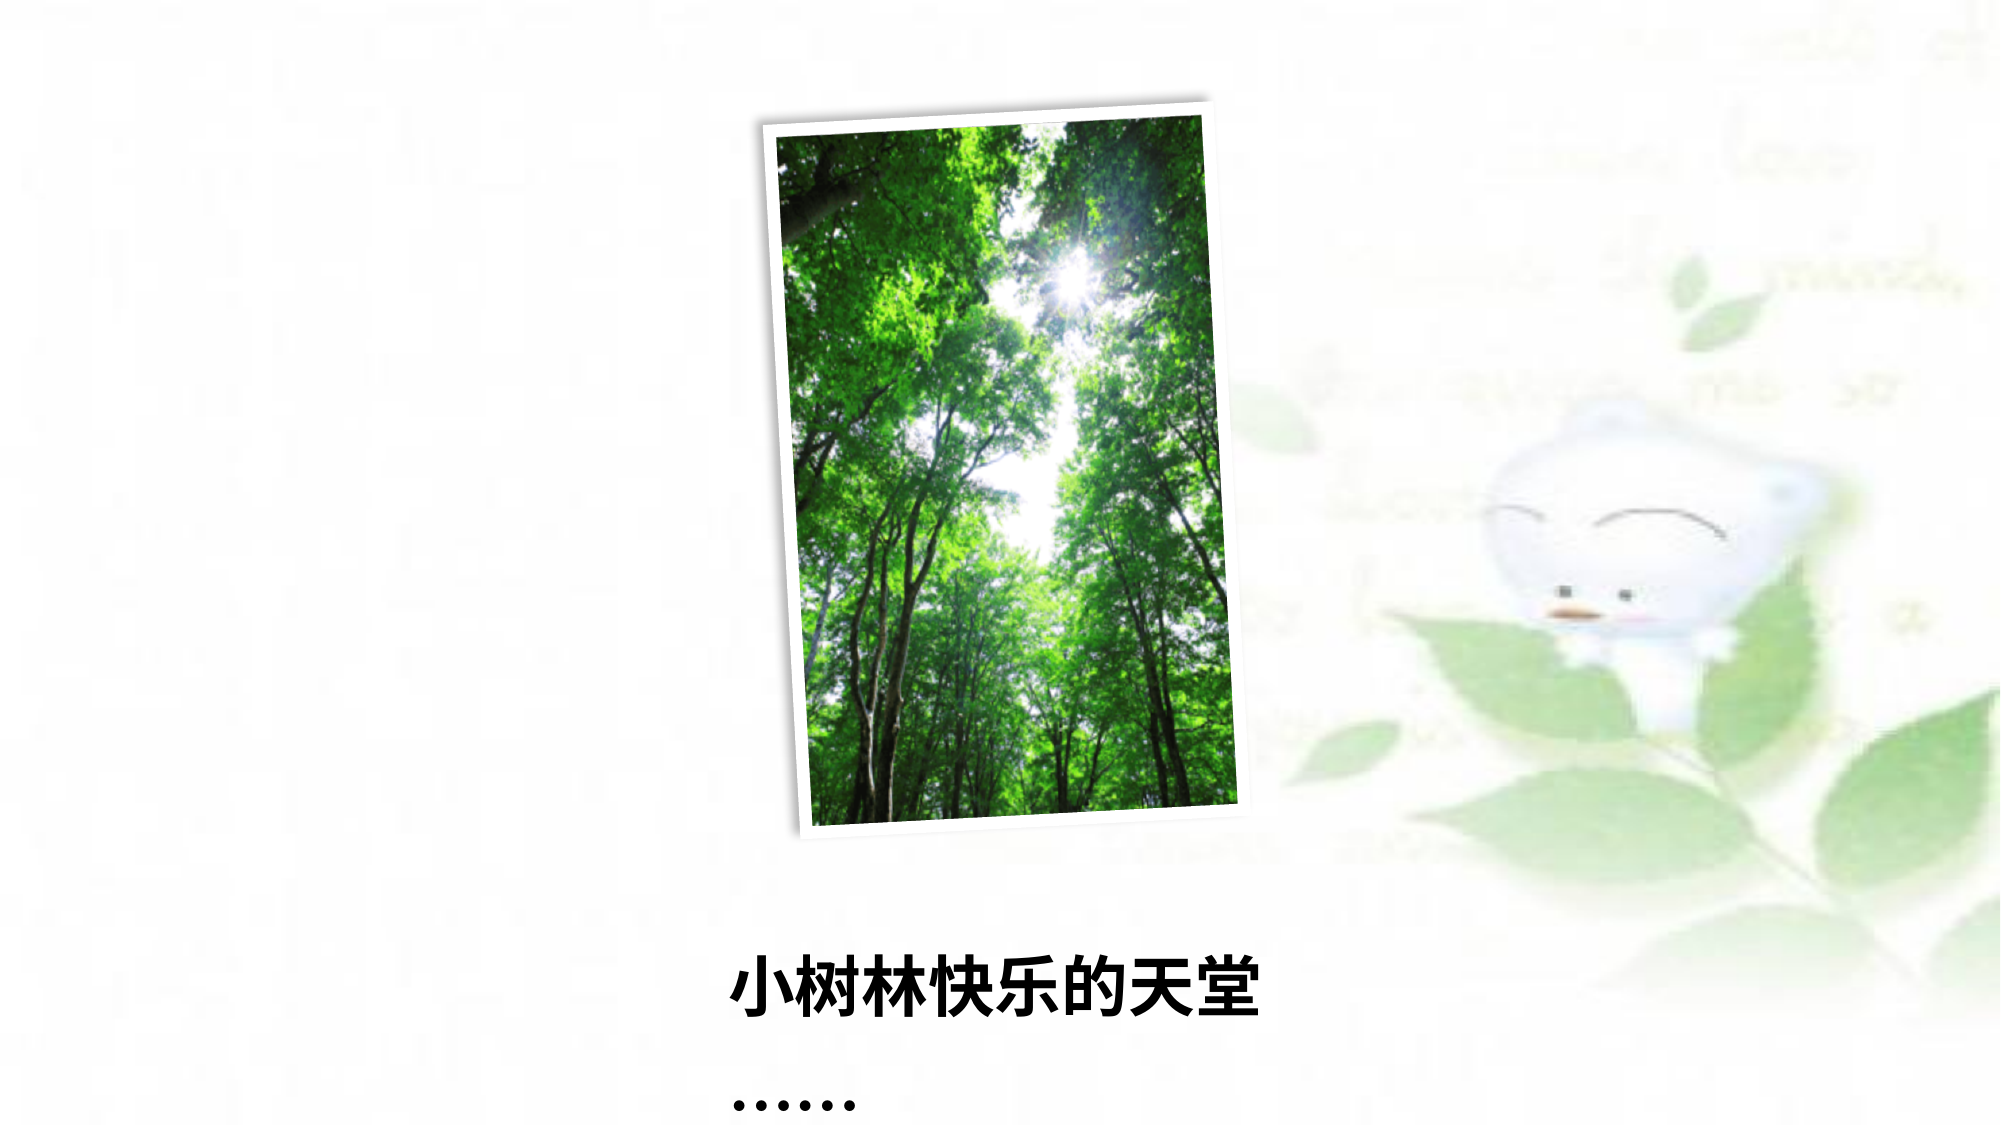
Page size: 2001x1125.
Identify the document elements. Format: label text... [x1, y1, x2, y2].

picture [0, 0, 2001, 1125]
text_box 小树林快乐的天堂…… [713, 897, 1339, 1125]
